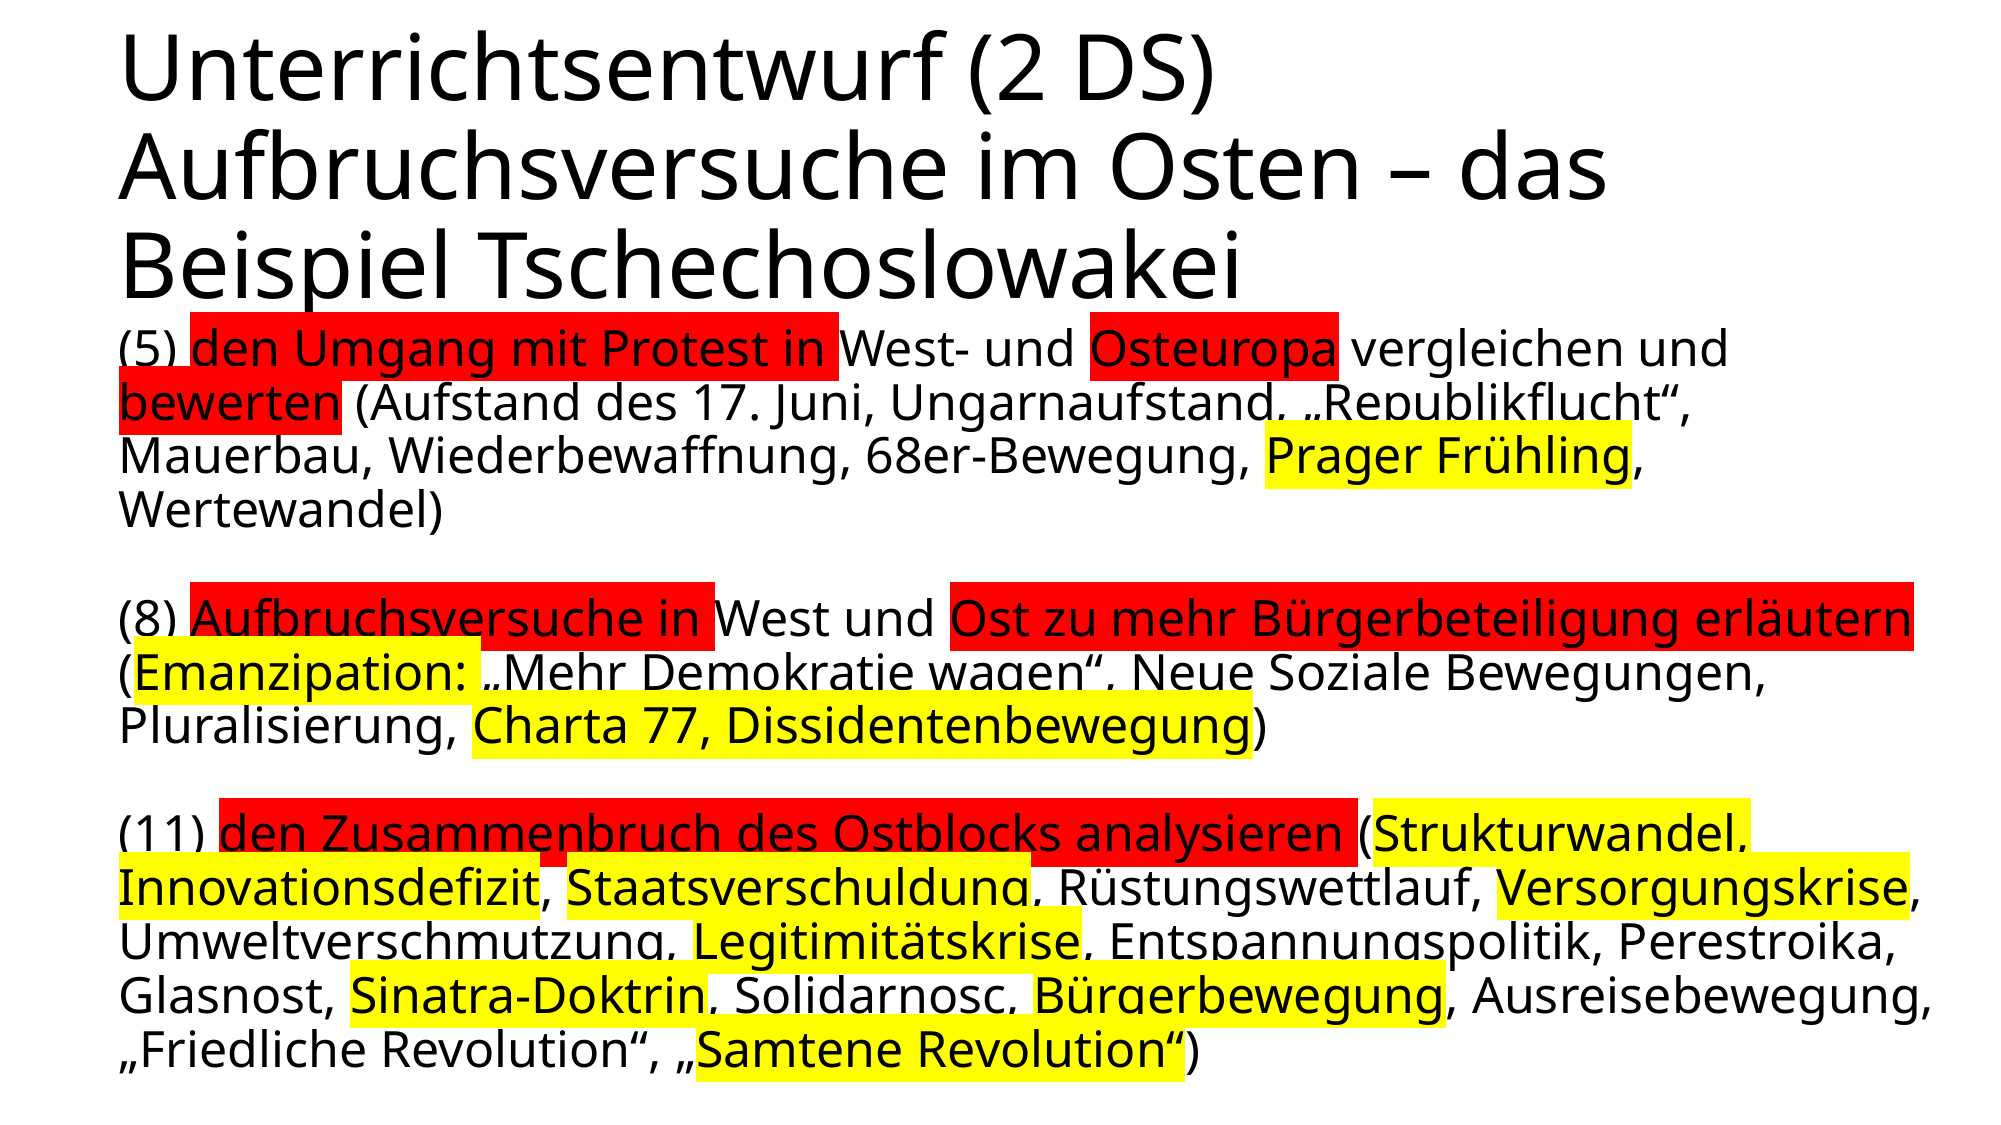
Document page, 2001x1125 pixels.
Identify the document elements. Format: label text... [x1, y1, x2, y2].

title Unterrichtsentwurf (2 DS) Aufbruchsversuche im Osten – das Beispiel Tschechoslowakei [103, 21, 1912, 318]
text_box (5) den Umgang mit Protest in West- und Osteuropa vergleichen und bewerten (Aufstand des 17. Juni, Ungarnaufstand, „Republikflucht“, Mauerbau, Wiederbewaffnung, 68er-Bewegung, Prager Frühling, Wertewandel) (8) Aufbruchsversuche in West und Ost zu mehr Bürgerbeteiligung erläutern (Emanzipation: „Mehr Demokratie wagen“, Neue Soziale Bewegungen, Pluralisierung, Charta 77, Dissidentenbewegung) (11) den Zusammenbruch des Ostblocks analysieren (Strukturwandel, Innovationsdefizit, Staatsverschuldung, Rüstungswettlauf, Versorgungskrise, Umweltverschmutzung, Legitimitätskrise, Entspannungspolitik, Perestroika, Glasnost, Sinatra-Doktrin, Solidarnosc, Bürgerbewegung, Ausreisebewegung, „Friedliche Revolution“, „Samtene Revolution“) [103, 365, 1970, 1036]
